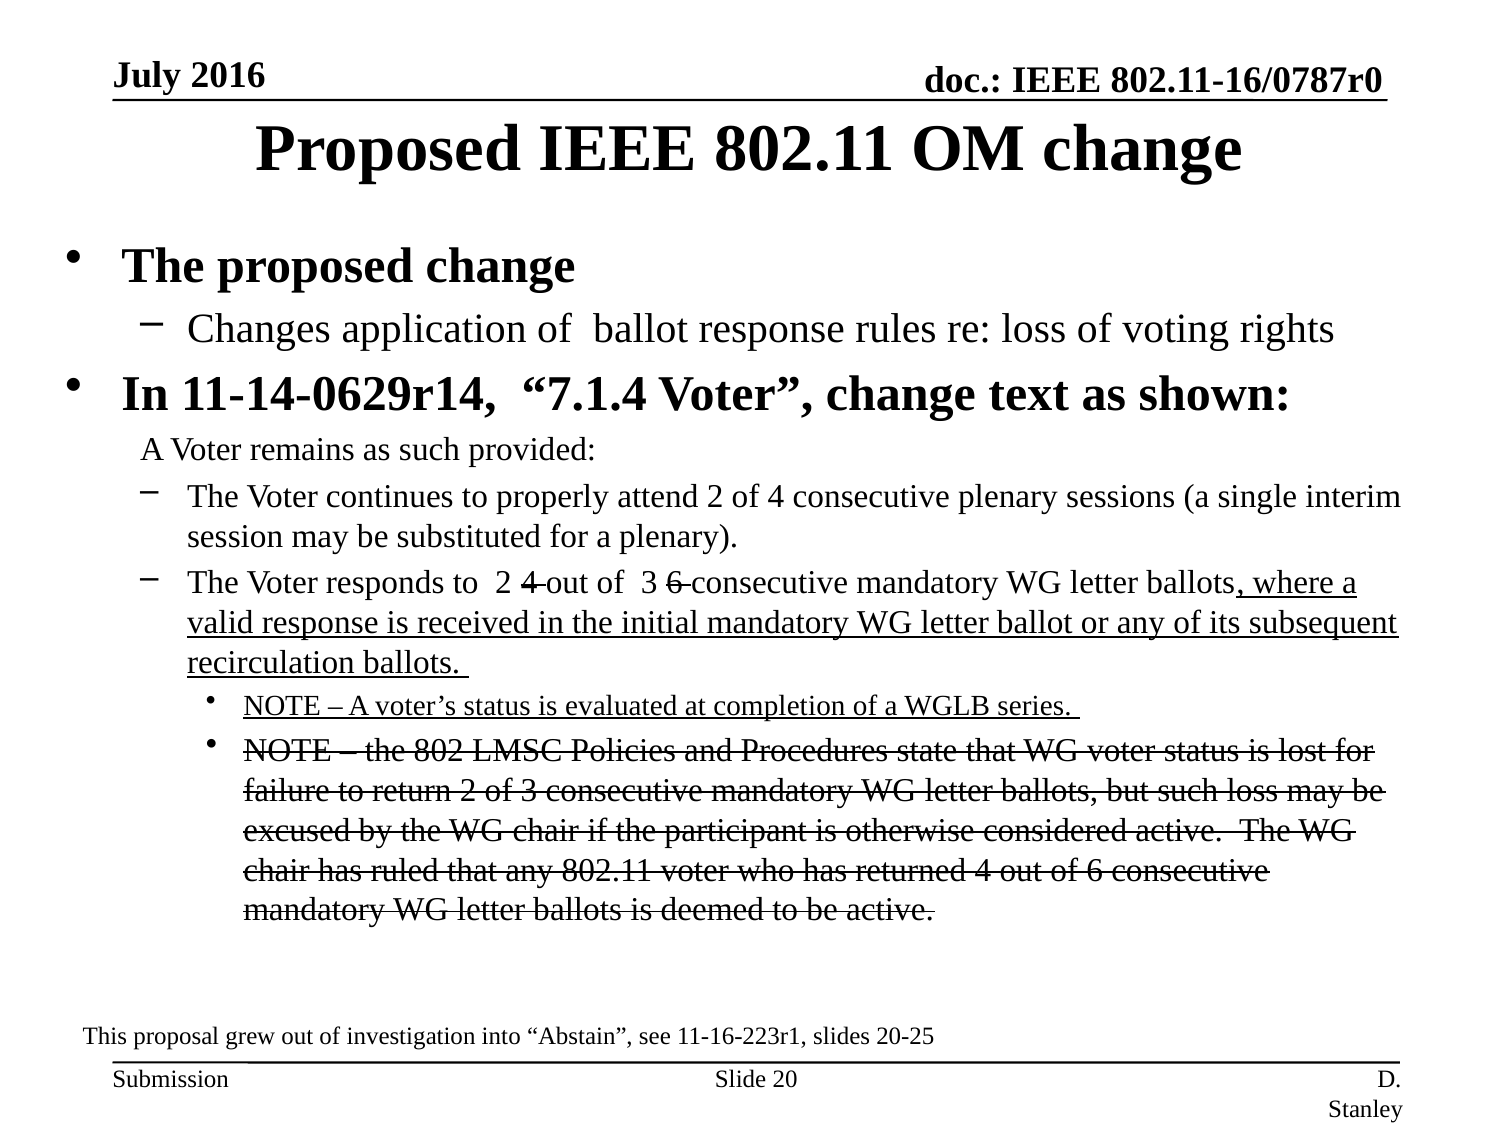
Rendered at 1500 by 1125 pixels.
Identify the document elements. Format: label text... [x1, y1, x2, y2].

title Proposed IEEE 802.11 OM change [112, 74, 1388, 213]
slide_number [112, 49, 401, 96]
list The proposed change Changes application of ballot response rules re: loss of voting rights In 11-14-0629r14, “7.1.4 Voter”, change text as shown: A Voter remains as such provided: The Voter continues to properly attend 2 of 4 consecutive plenary sessions (a single interim session may be substituted for a plenary). The Voter responds to 2 4 out of 3 6 consecutive mandatory WG letter ballots, where a valid response is received in the initial mandatory WG letter ballot or any of its subsequent recirculation ballots. NOTE – A voter’s status is evaluated at completion of a WGLB series. NOTE – the 802 LMSC Policies and Procedures state that WG voter status is lost for failure to return 2 of 3 consecutive mandatory WG letter ballots, but such loss may be excused by the WG chair if the participant is otherwise considered active. The WG chair has ruled that any 802.11 voter who has returned 4 out of 6 consecutive mandatory WG letter ballots is deemed to be active. [49, 224, 1426, 976]
footer D. Stanley, HP Enterprise [1324, 1061, 1402, 1093]
text_box This proposal grew out of investigation into “Abstain”, see 11-16-223r1, slides 20-25 [68, 1012, 951, 1058]
slide_number Slide 20 [712, 1061, 800, 1093]
